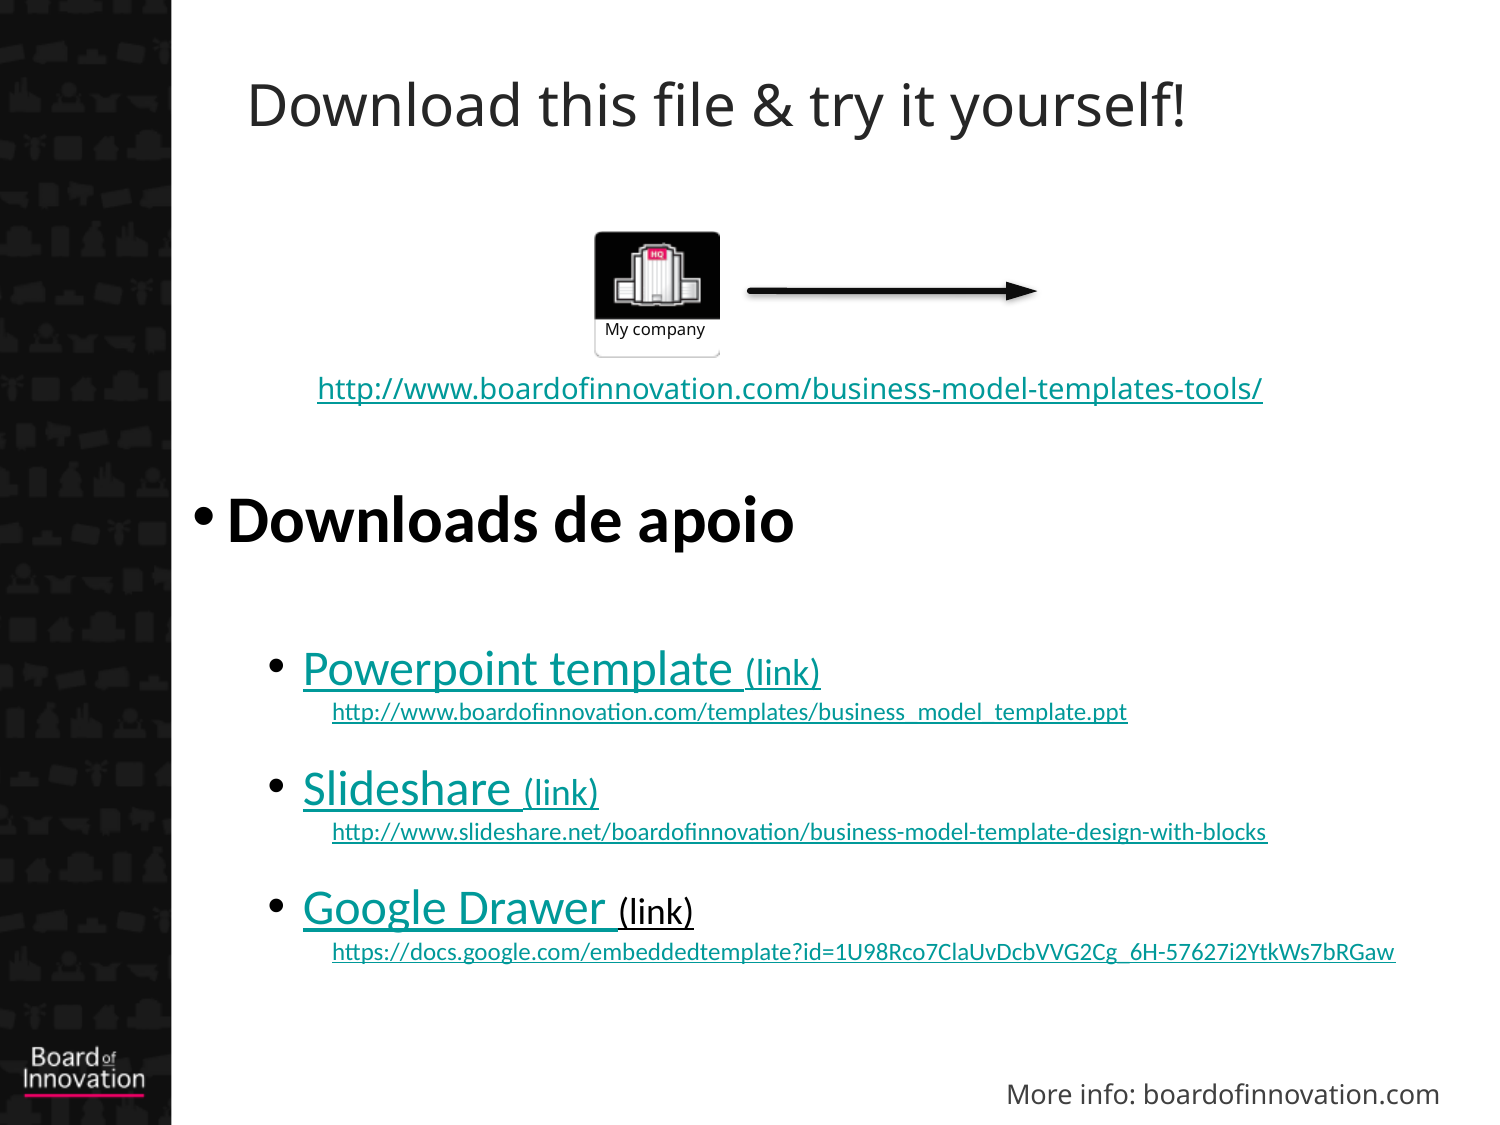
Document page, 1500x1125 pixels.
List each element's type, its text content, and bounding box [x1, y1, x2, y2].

title Download this file & try it yourself! [239, 52, 1448, 144]
picture [0, 0, 172, 1125]
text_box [584, 231, 726, 358]
text_box http://www.boardofinnovation.com/business-model-templates-tools/ [265, 363, 1315, 418]
text_box Downloads de apoio Powerpoint template (link) http://www.boardofinnovation.com/templates/business_model_template.ppt Slideshare (link) http://www.slideshare.net/boardofinnovation/business-model-template-design-with-blocks Google Drawer (link) https://docs.google.com/embeddedtemplate?id=1U98Rco7ClaUvDcbVVG2Cg_6H-57627i2YtkWs7bRGaw [155, 467, 1467, 1003]
